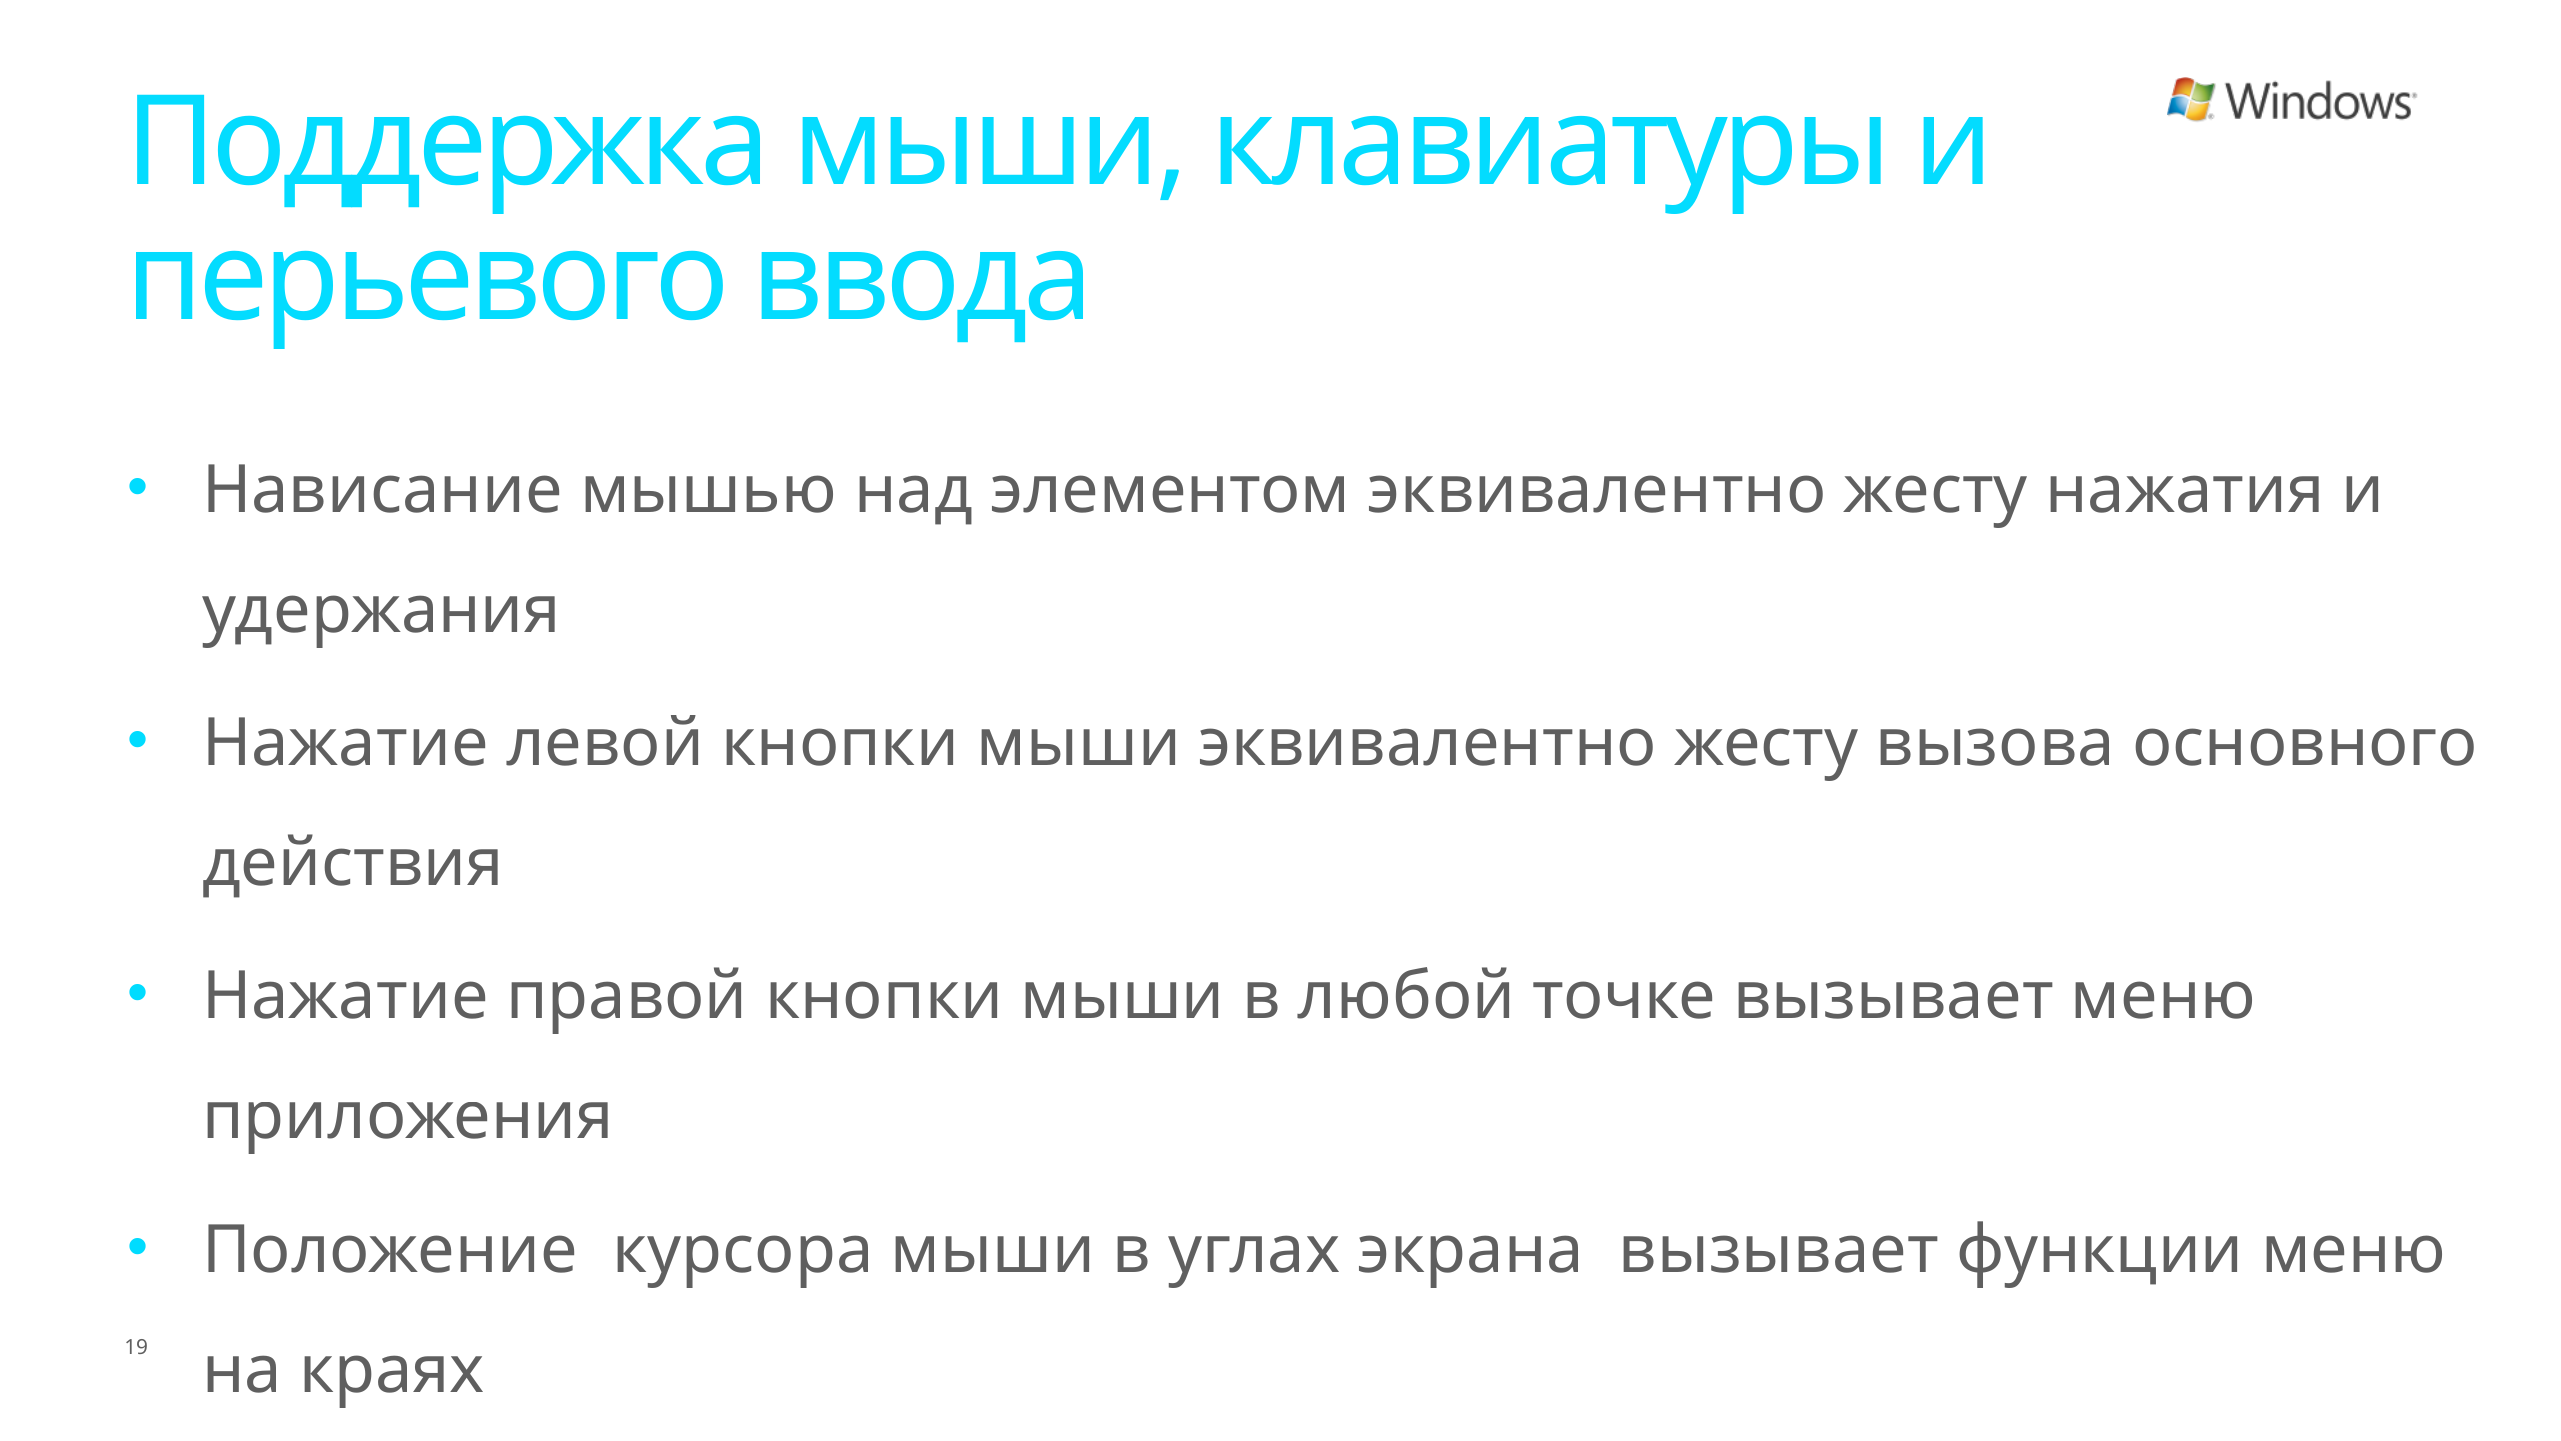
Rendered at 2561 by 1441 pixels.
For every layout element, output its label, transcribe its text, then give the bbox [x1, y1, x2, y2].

list Нависание мышью над элементом эквивалентно жесту нажатия и удержания Нажатие левой кнопки мыши эквивалентно жесту вызова основного действия Нажатие правой кнопки мыши в любой точке вызывает меню приложения Положение курсора мыши в углах экрана вызывает функции меню на краях Использование линейки прокрутки или колеса мыши для прокрутки контента эквивалентно сдвигам экрана при касаниях. [127, 405, 2535, 1198]
picture [2167, 77, 2443, 108]
title Поддержка мыши, клавиатуры и перьевого ввода [125, 108, 2468, 347]
